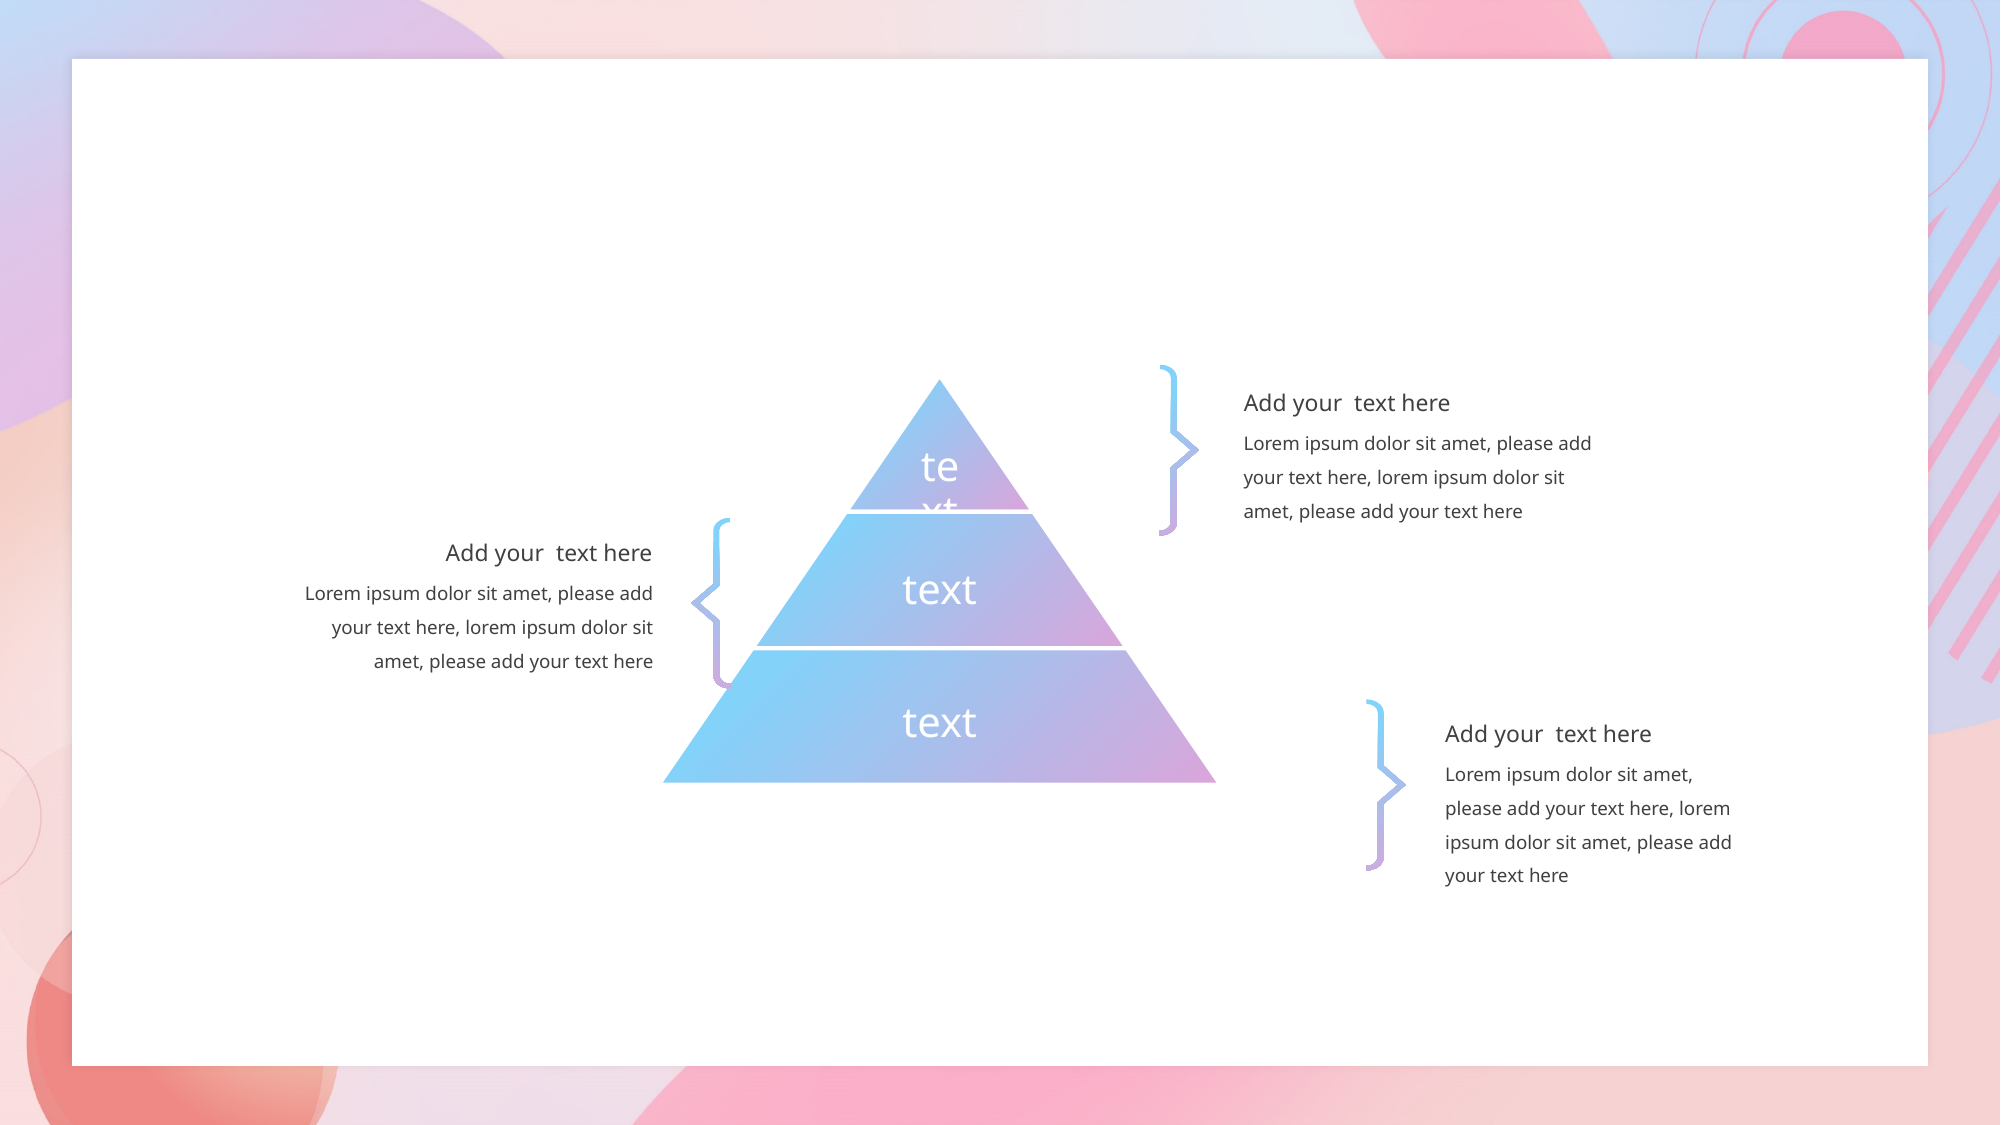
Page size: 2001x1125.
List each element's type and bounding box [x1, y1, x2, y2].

text_box [264, 364, 1765, 873]
picture [0, 0, 2000, 1125]
